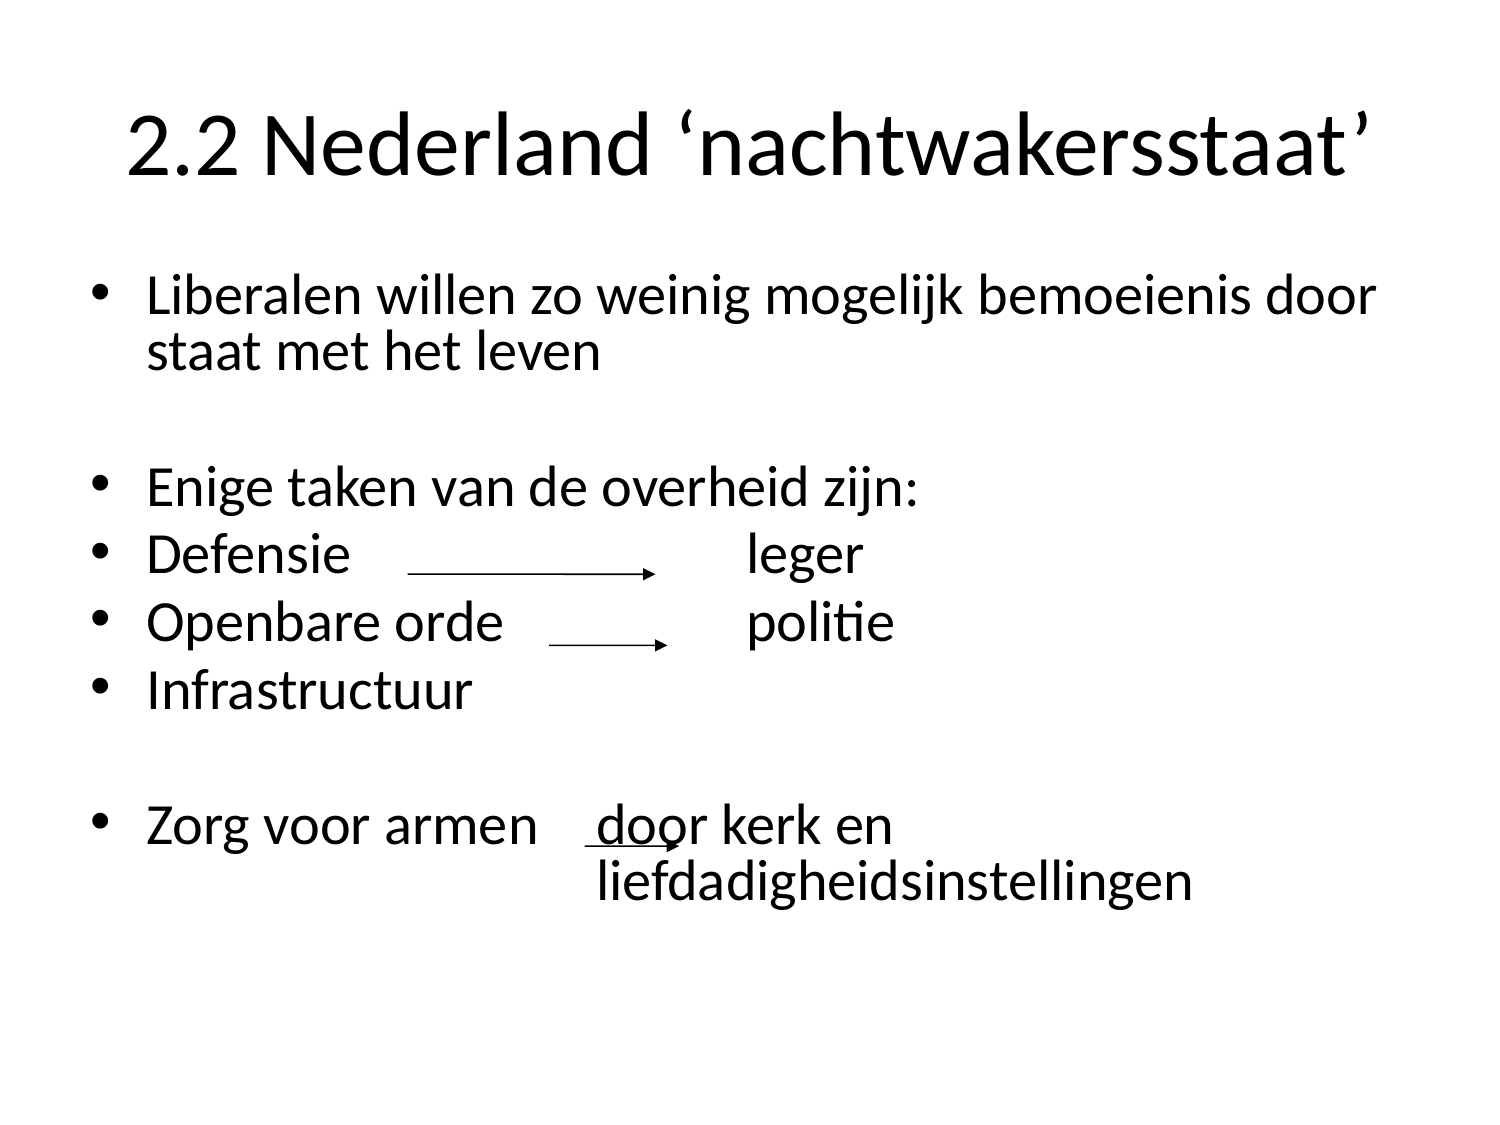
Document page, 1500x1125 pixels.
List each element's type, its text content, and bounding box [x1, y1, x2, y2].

title 2.2 Nederland ‘nachtwakersstaat’ [75, 45, 1425, 233]
text_box [584, 839, 680, 853]
list Liberalen willen zo weinig mogelijk bemoeienis door staat met het leven Enige taken van de overheid zijn: Defensie leger Openbare orde politie Infrastructuur Zorg voor armen door kerk en liefdadigheidsinstellingen [75, 262, 1425, 1005]
text_box [549, 639, 668, 652]
text_box [407, 568, 656, 581]
